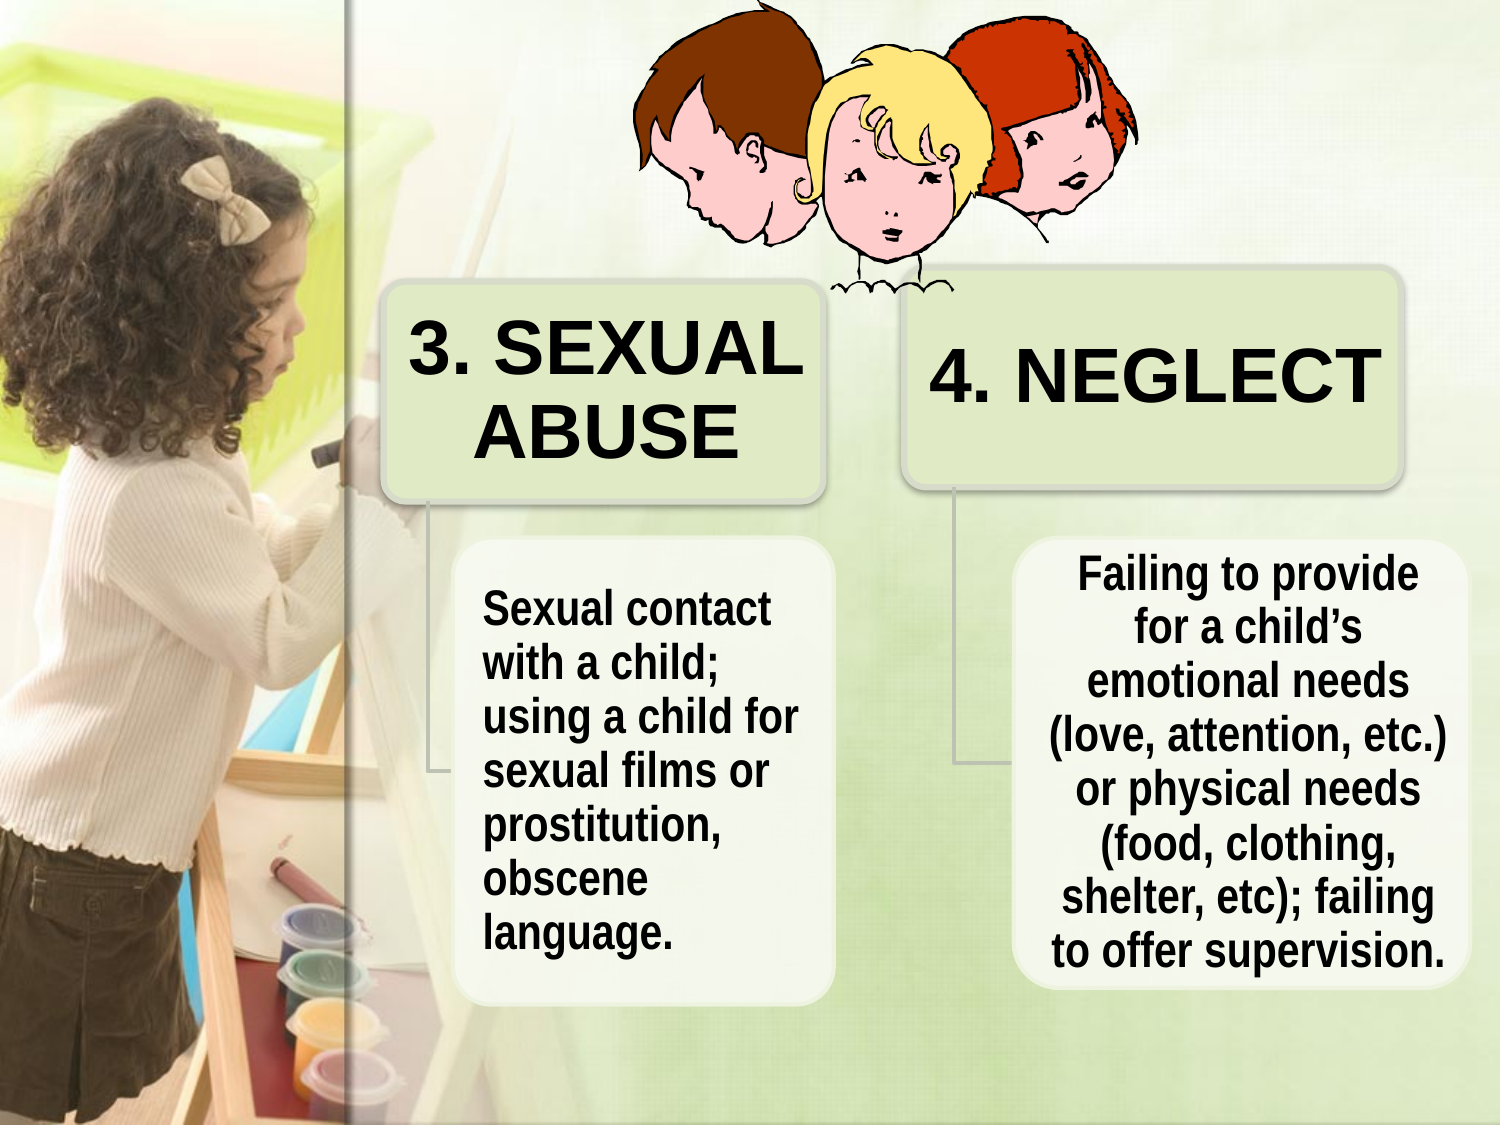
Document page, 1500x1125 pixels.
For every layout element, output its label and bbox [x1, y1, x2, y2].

picture [0, 0, 1500, 1125]
list [355, 262, 1480, 1006]
